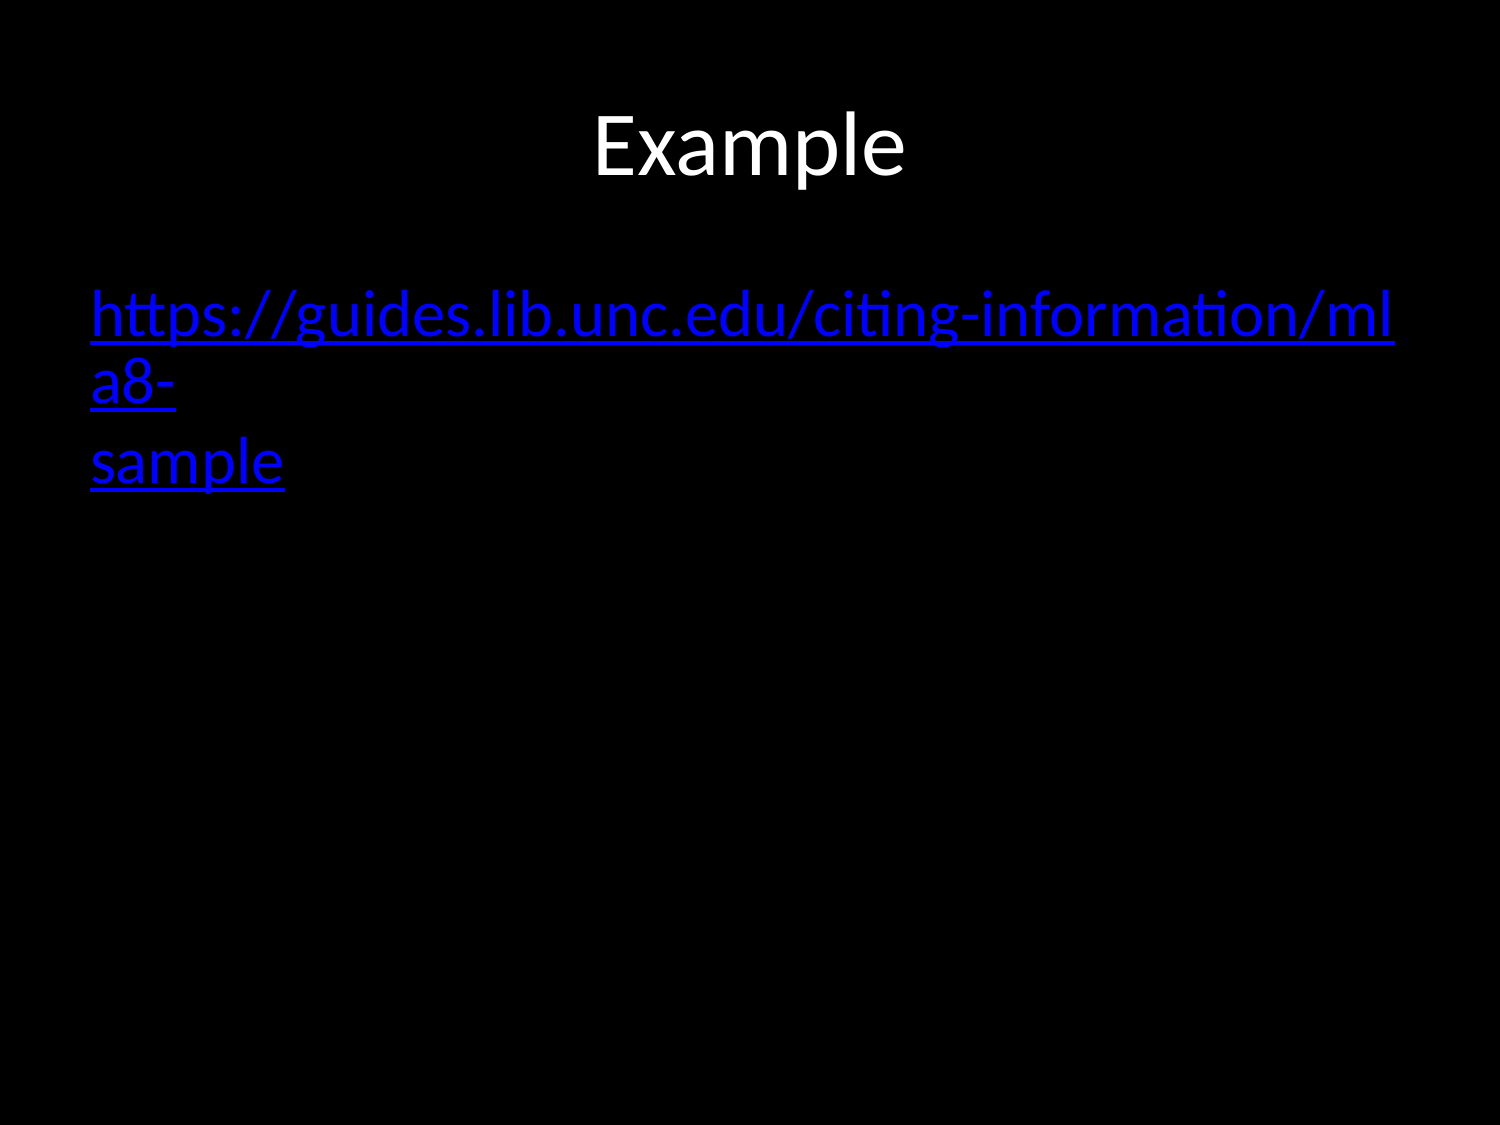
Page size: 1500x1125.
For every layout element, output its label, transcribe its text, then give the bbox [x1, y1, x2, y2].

list https://guides.lib.unc.edu/citing-information/mla8-sample [75, 262, 1425, 1005]
title Example [75, 45, 1425, 233]
